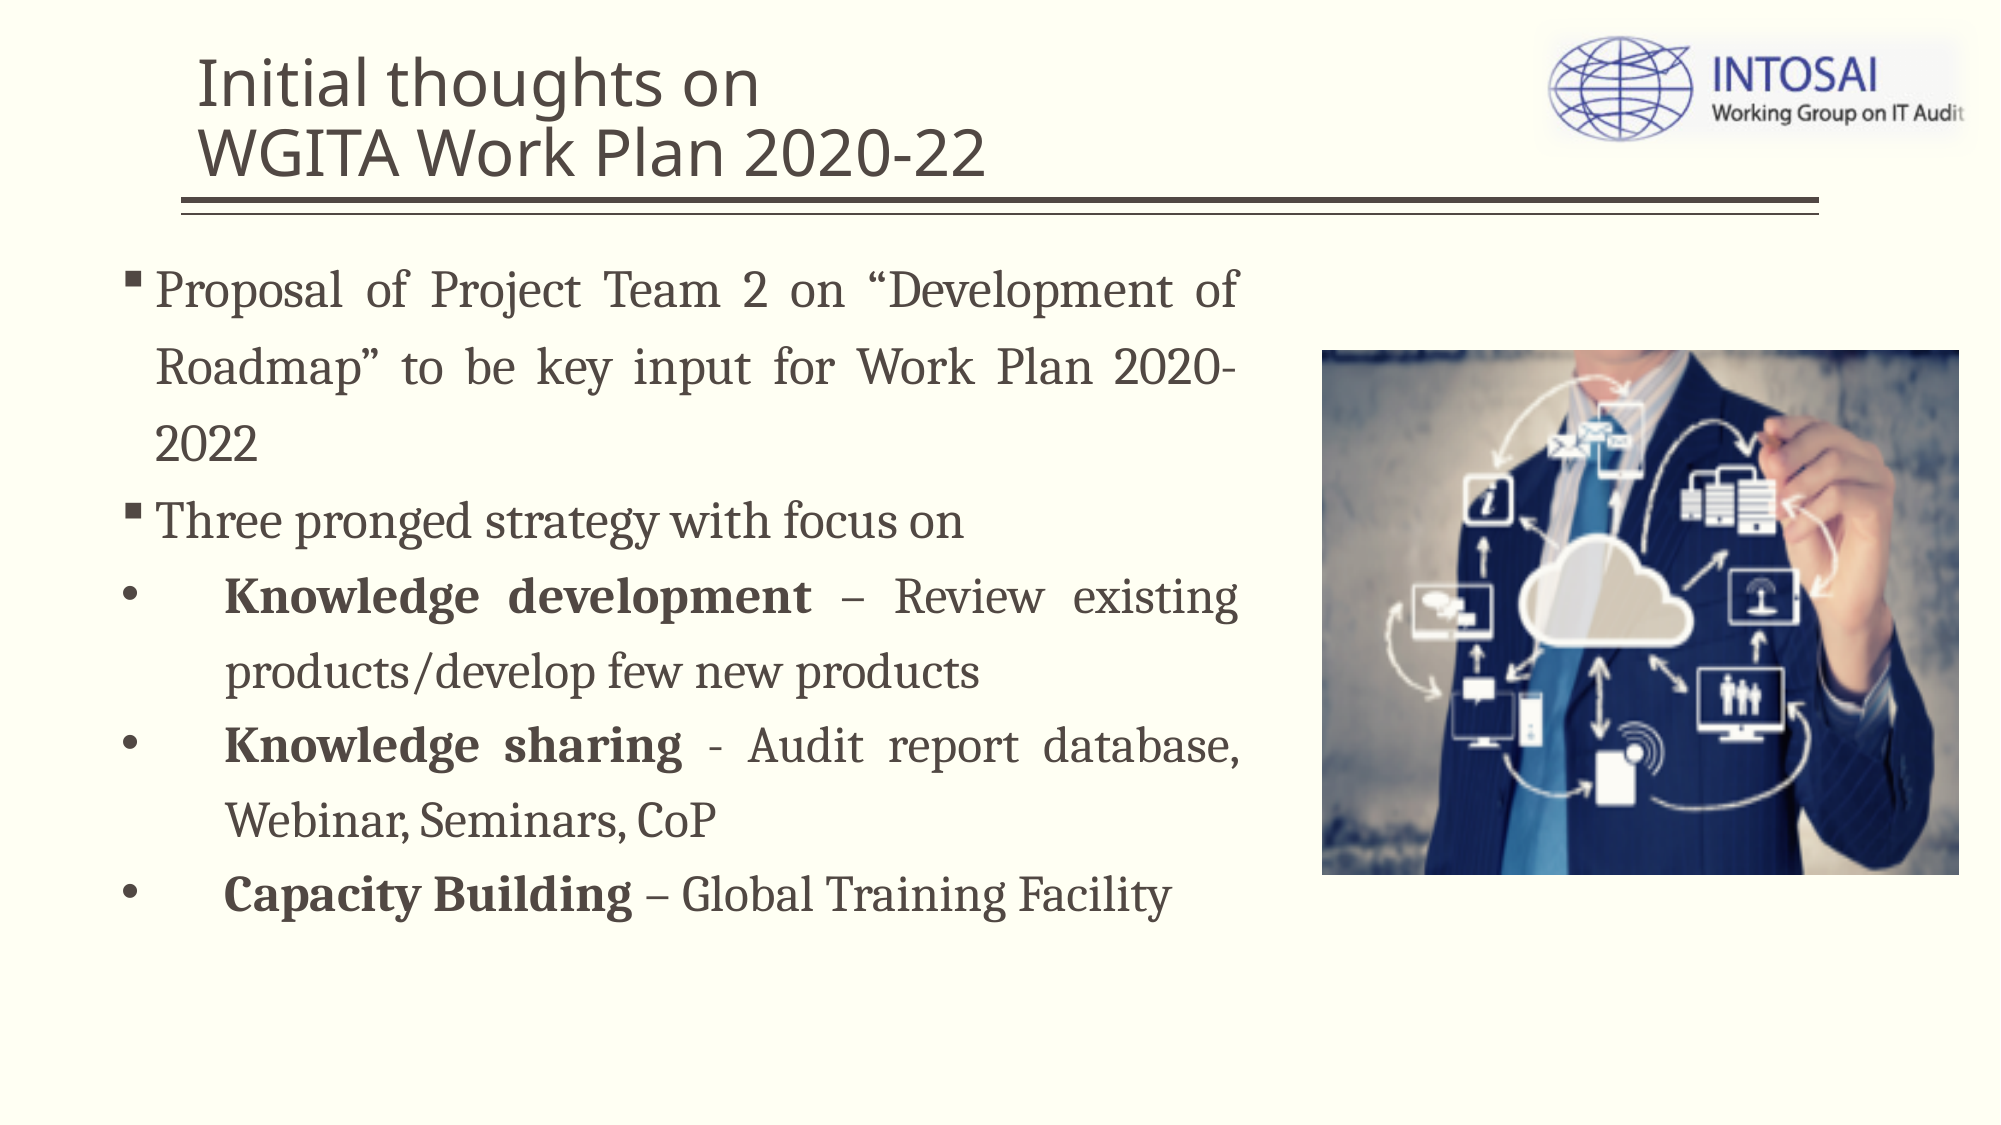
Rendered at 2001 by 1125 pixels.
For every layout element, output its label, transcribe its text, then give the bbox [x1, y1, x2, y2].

picture [1322, 350, 1959, 875]
list Proposal of Project Team 2 on “Development of Roadmap” to be key input for Work Plan 2020-2022 Three pronged strategy with focus on Knowledge development – Review existing products/develop few new products Knowledge sharing - Audit report database, Webinar, Seminars, CoP Capacity Building – Global Training Facility [121, 233, 1239, 1056]
picture [1566, 51, 1946, 125]
title Initial thoughts on WGITA Work Plan 2020-22 [197, 41, 1523, 198]
